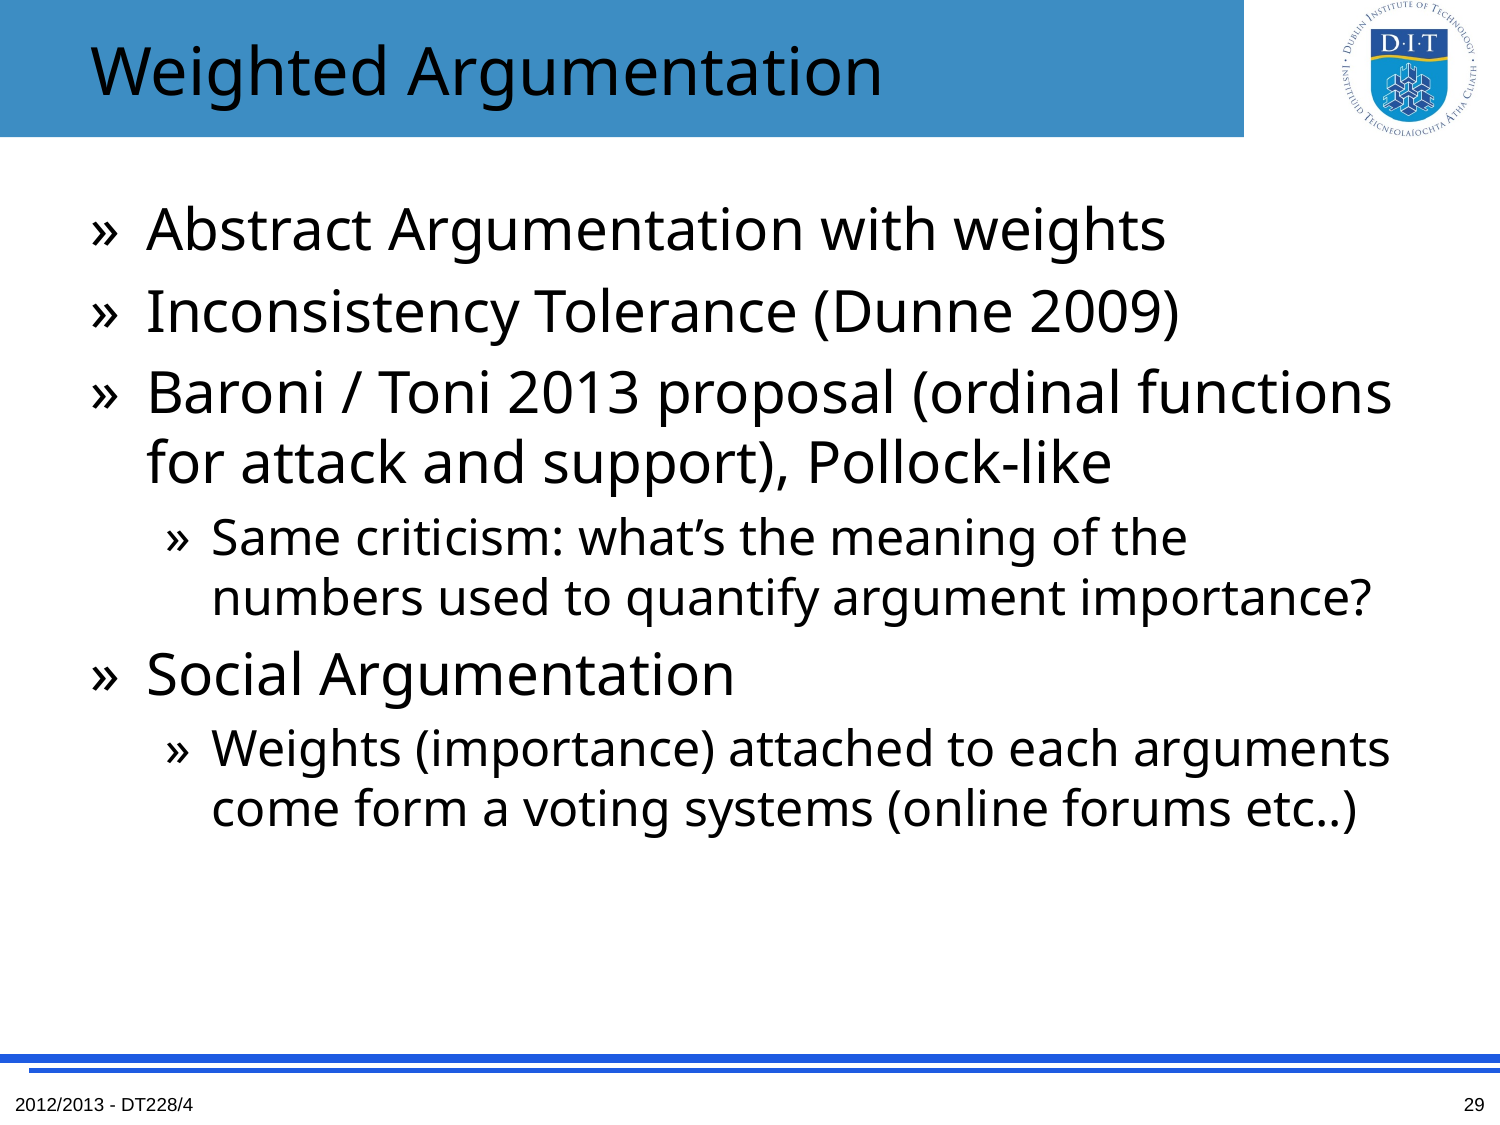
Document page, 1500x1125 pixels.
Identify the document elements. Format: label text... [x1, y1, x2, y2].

slide_number 2012/2013 - DT228/4 [0, 1084, 351, 1125]
picture [1340, 0, 1478, 138]
title Weighted Argumentation [74, 0, 1105, 138]
list Abstract Argumentation with weights Inconsistency Tolerance (Dunne 2009) Baroni / Toni 2013 proposal (ordinal functions for attack and support), Pollock-like Same criticism: what’s the meaning of the numbers used to quantify argument importance? Social Argumentation Weights (importance) attached to each arguments come form a voting systems (online forums etc..) [74, 184, 1426, 1051]
slide_number 29 [1149, 1084, 1500, 1125]
